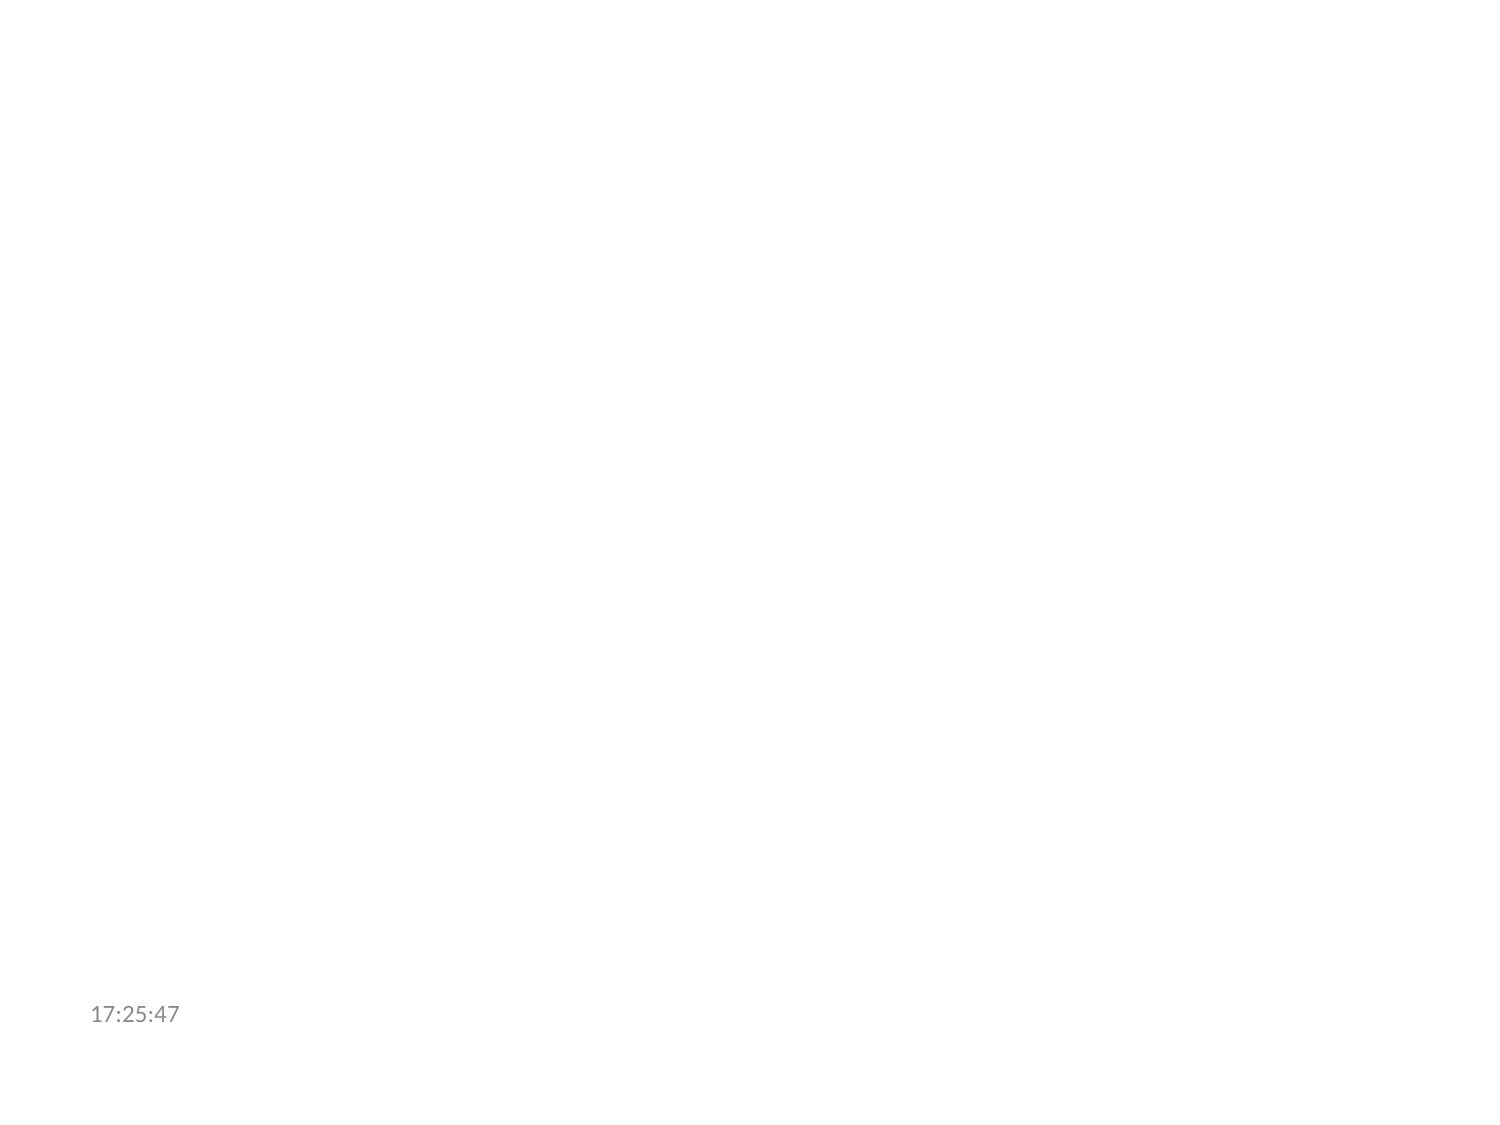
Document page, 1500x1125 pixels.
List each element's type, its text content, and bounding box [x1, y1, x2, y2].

text_box 15:35:09 [75, 982, 425, 1043]
